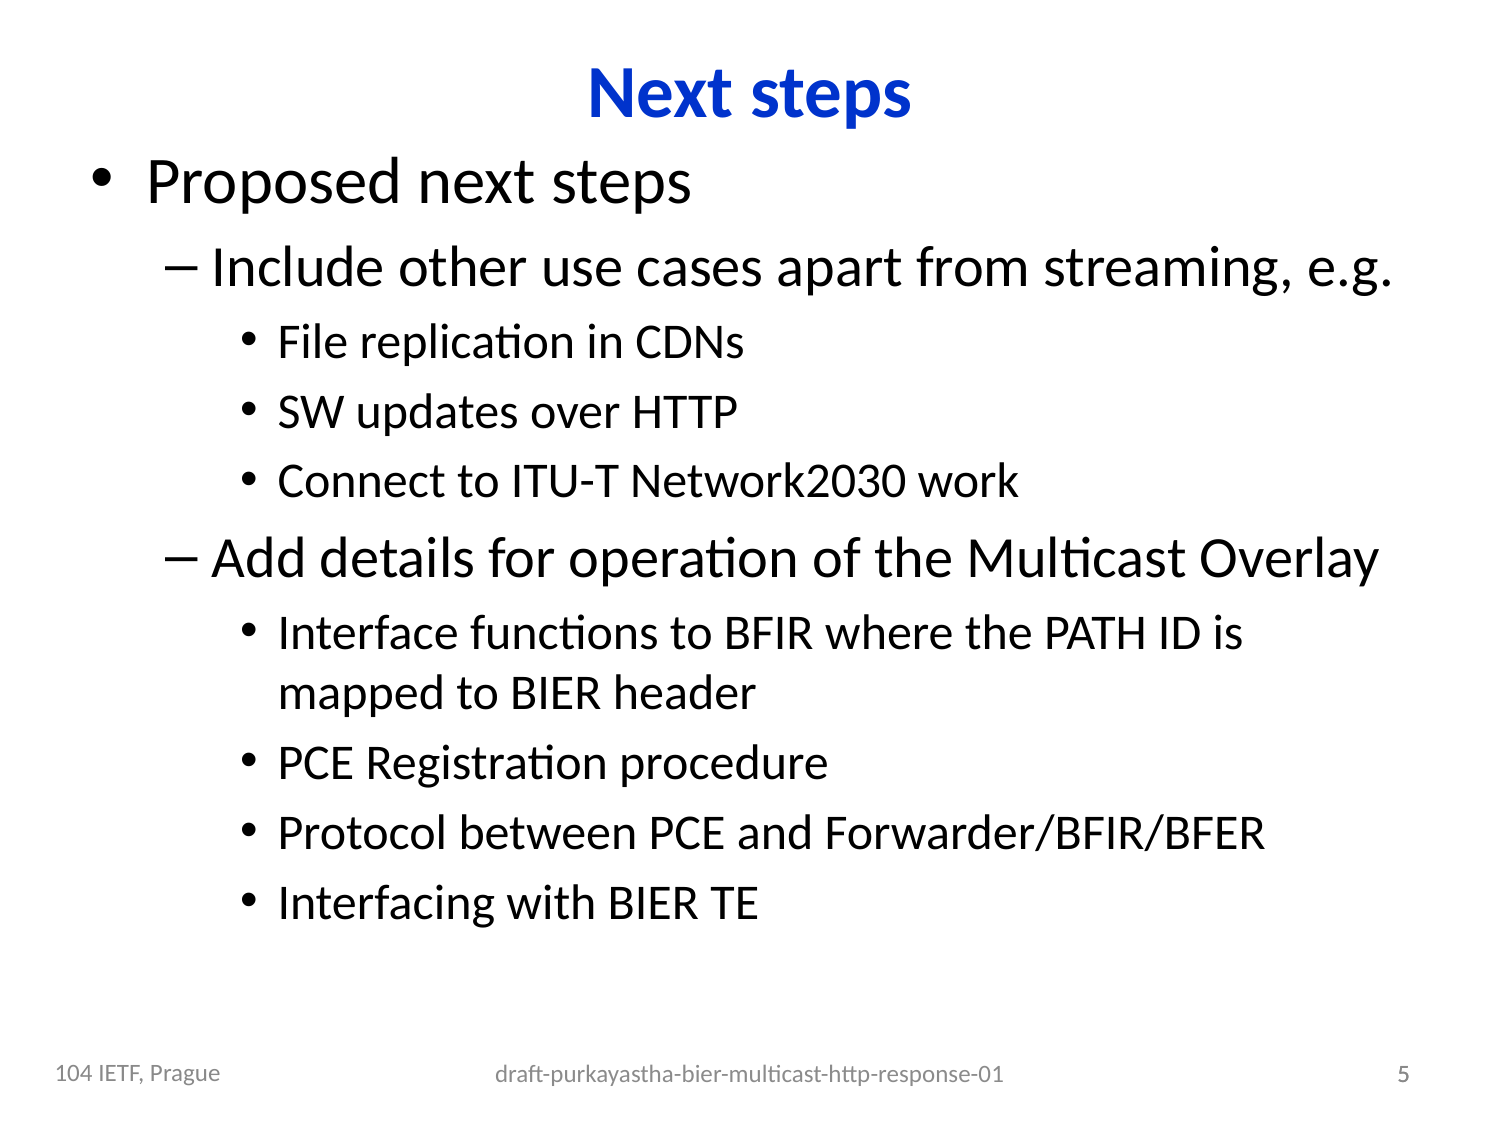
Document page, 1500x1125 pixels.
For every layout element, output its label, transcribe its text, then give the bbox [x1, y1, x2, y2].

footer draft-purkayastha-bier-multicast-http-response-01 [450, 1042, 1050, 1103]
title Next steps [75, 45, 1425, 128]
list Proposed next steps Include other use cases apart from streaming, e.g. File replication in CDNs SW updates over HTTP Connect to ITU-T Network2030 work Add details for operation of the Multicast Overlay Interface functions to BFIR where the PATH ID is mapped to BIER header PCE Registration procedure Protocol between PCE and Forwarder/BFIR/BFER Interfacing with BIER TE [75, 128, 1425, 1047]
slide_number 5 [1074, 1042, 1425, 1103]
text_box 104 IETF, Prague [39, 1041, 390, 1102]
